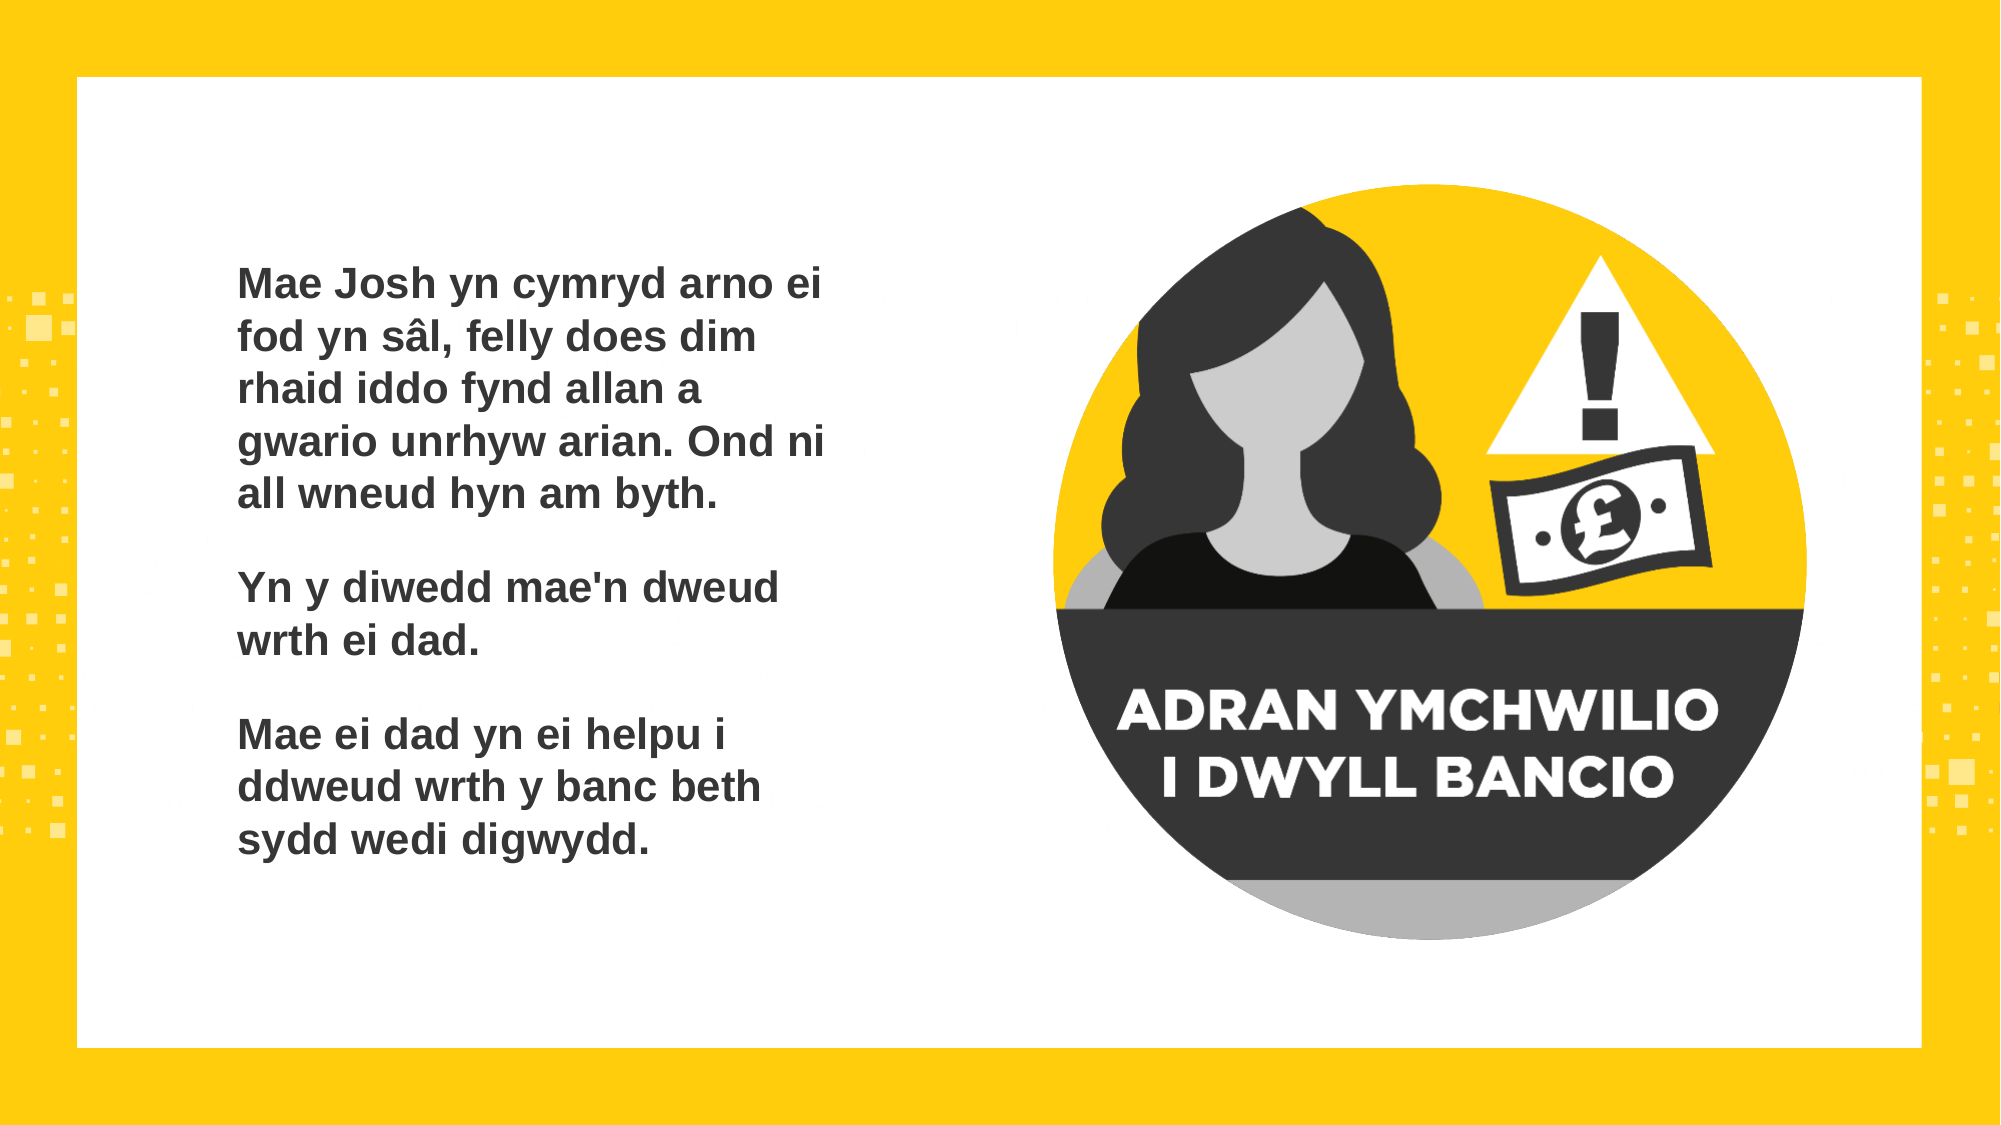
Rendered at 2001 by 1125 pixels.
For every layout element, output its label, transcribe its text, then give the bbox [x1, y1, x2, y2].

text_box Mae Josh yn cymryd arno ei fod yn sâl, felly does dim rhaid iddo fynd allan a gwario unrhyw arian. Ond ni all wneud hyn am byth. Yn y diwedd mae'n dweud wrth ei dad. Mae ei dad yn ei helpu i ddweud wrth y banc beth sydd wedi digwydd. [222, 247, 850, 871]
picture [1053, 184, 1807, 946]
